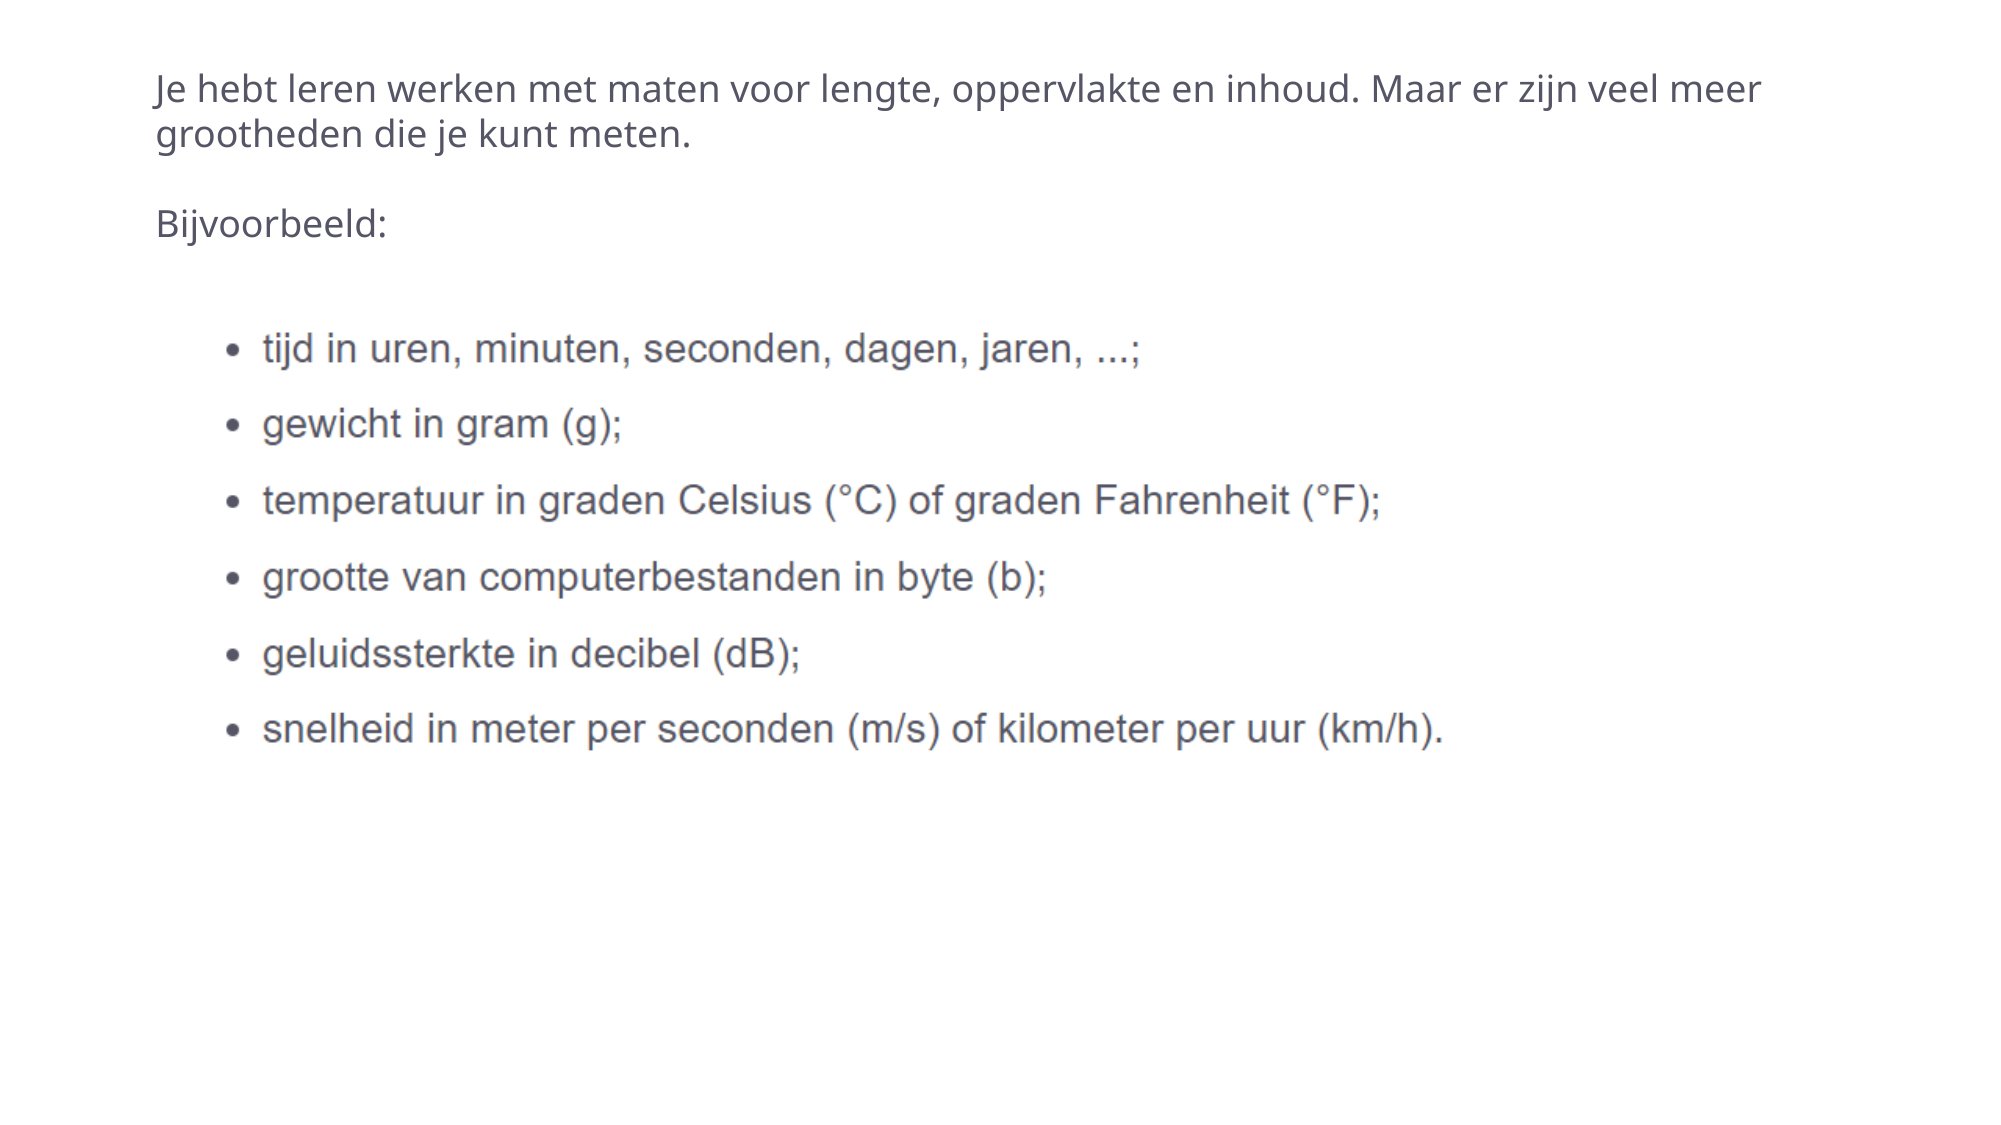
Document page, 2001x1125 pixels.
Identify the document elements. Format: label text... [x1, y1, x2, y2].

text_box Je hebt leren werken met maten voor lengte, oppervlakte en inhoud. Maar er zijn veel meer grootheden die je kunt meten. Bijvoorbeeld: [140, 57, 1823, 253]
picture [172, 300, 1486, 785]
